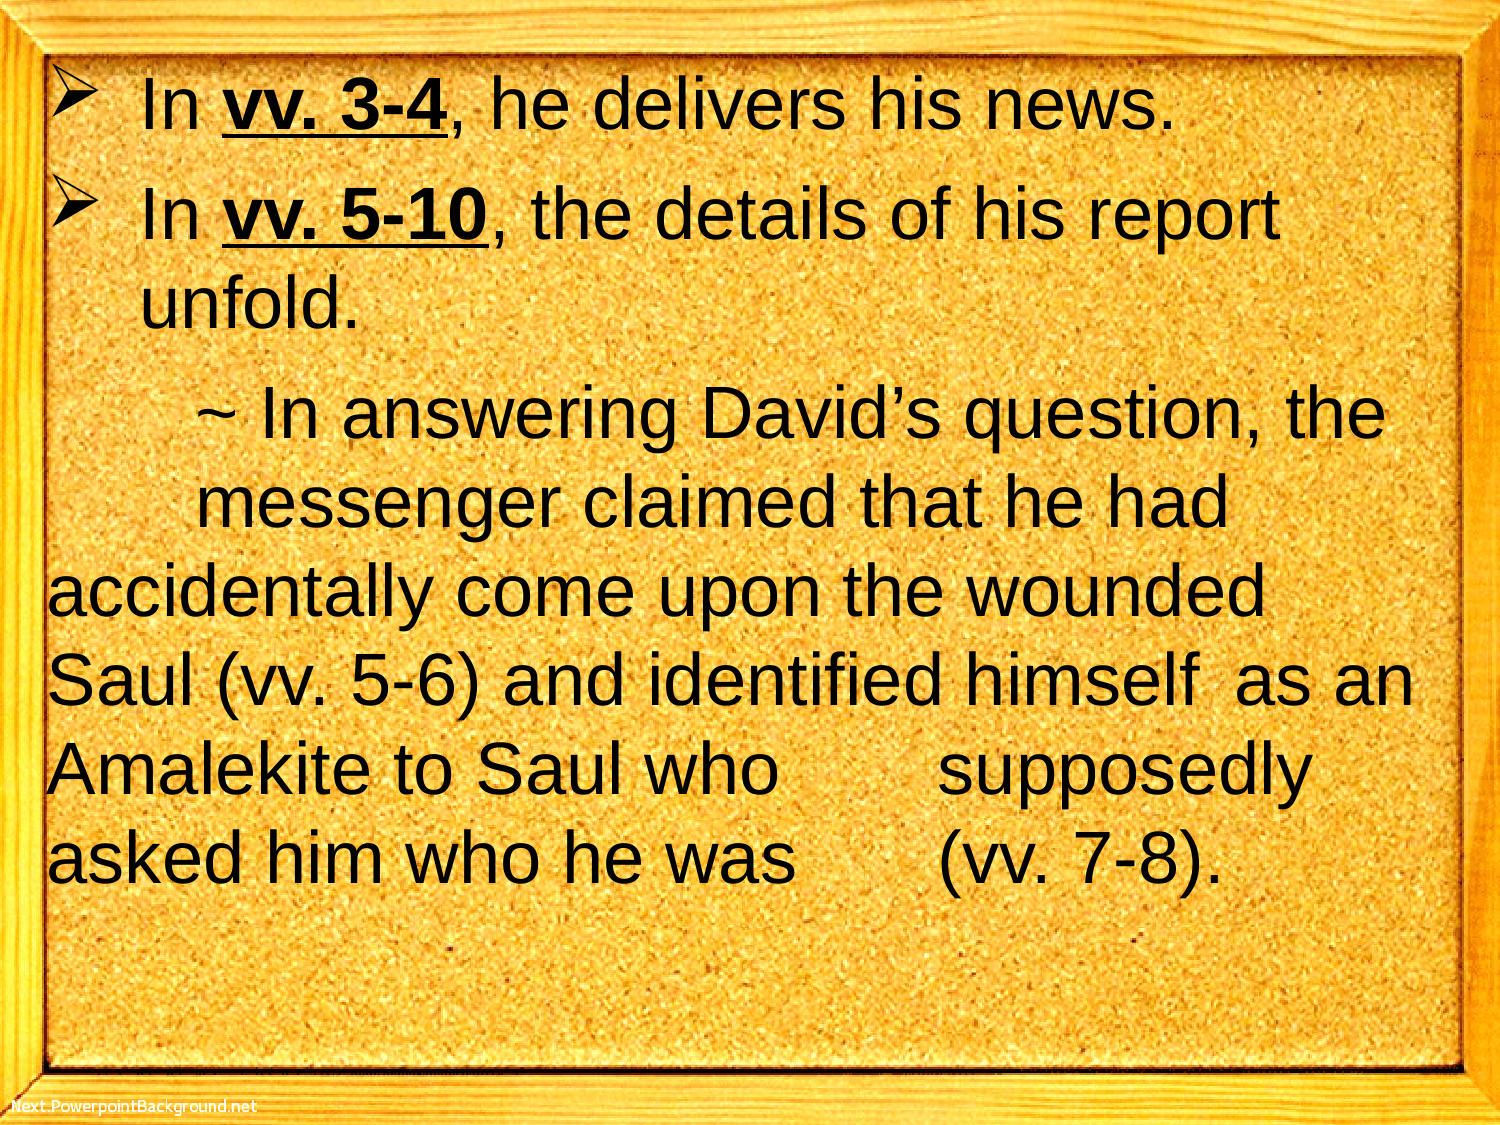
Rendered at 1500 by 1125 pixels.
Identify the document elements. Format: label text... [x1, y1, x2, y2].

picture [0, 0, 1500, 1125]
subtitle In vv. 3-4, he delivers his news. In vv. 5-10, the details of his report unfold. ~ In answering David’s question, the messenger claimed that he had accidentally come upon the wounded Saul (vv. 5-6) and identified himself as an Amalekite to Saul who supposedly asked him who he was (vv. 7-8). [31, 48, 1467, 1081]
